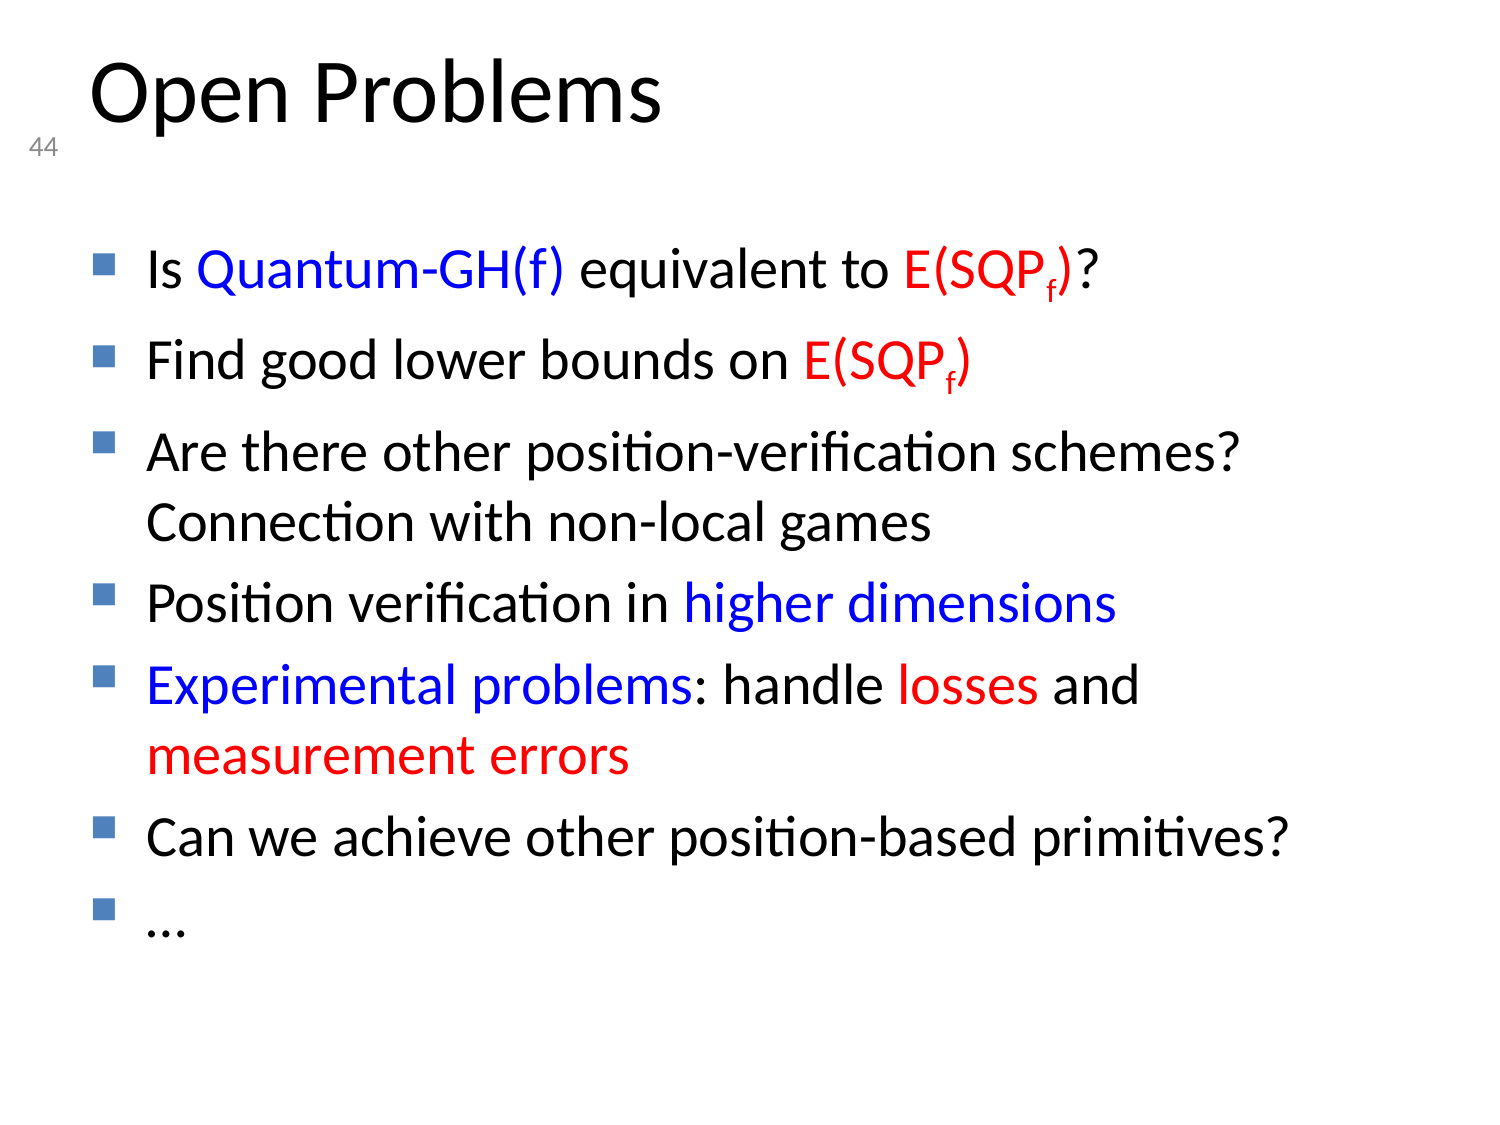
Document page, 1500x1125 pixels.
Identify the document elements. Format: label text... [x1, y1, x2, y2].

list Is Quantum-GH(f) equivalent to E(SQPf)? Find good lower bounds on E(SQPf) Are there other position-verification schemes? Connection with non-local games Position verification in higher dimensions Experimental problems: handle losses and measurement errors Can we achieve other position-based primitives? … [75, 222, 1425, 988]
title Open Problems [74, 23, 1317, 176]
